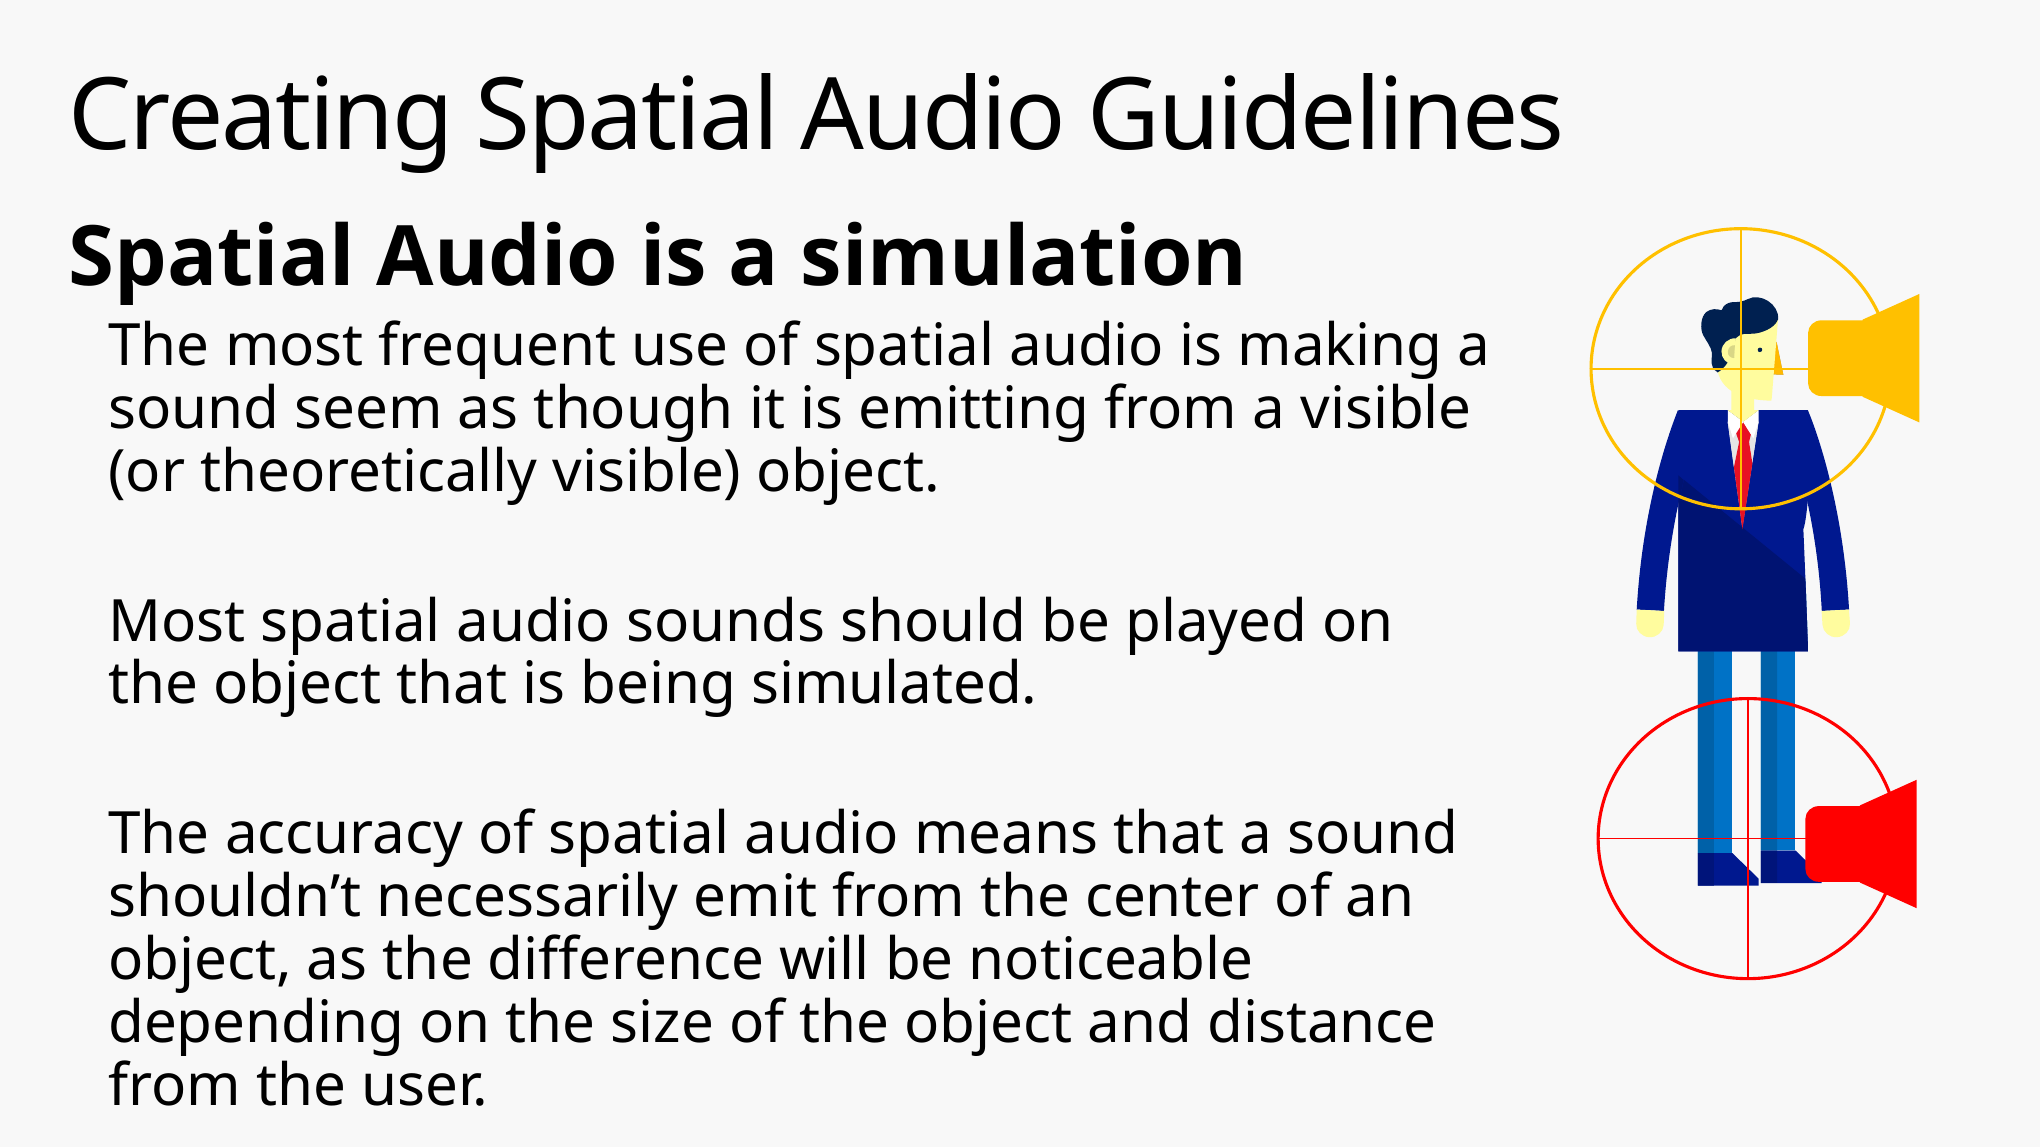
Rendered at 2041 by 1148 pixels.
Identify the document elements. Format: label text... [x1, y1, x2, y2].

list Spatial Audio is a simulation The most frequent use of spatial audio is making a sound seem as though it is emitting from a visible (or theoretically visible) object. Most spatial audio sounds should be played on the object that is being simulated. The accuracy of spatial audio means that a sound shouldn’t necessarily emit from the center of an object, as the difference will be noticeable depending on the size of the object and distance from the user. [45, 198, 1516, 1148]
title Creating Spatial Audio Guidelines [45, 48, 1996, 199]
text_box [1590, 228, 1920, 979]
